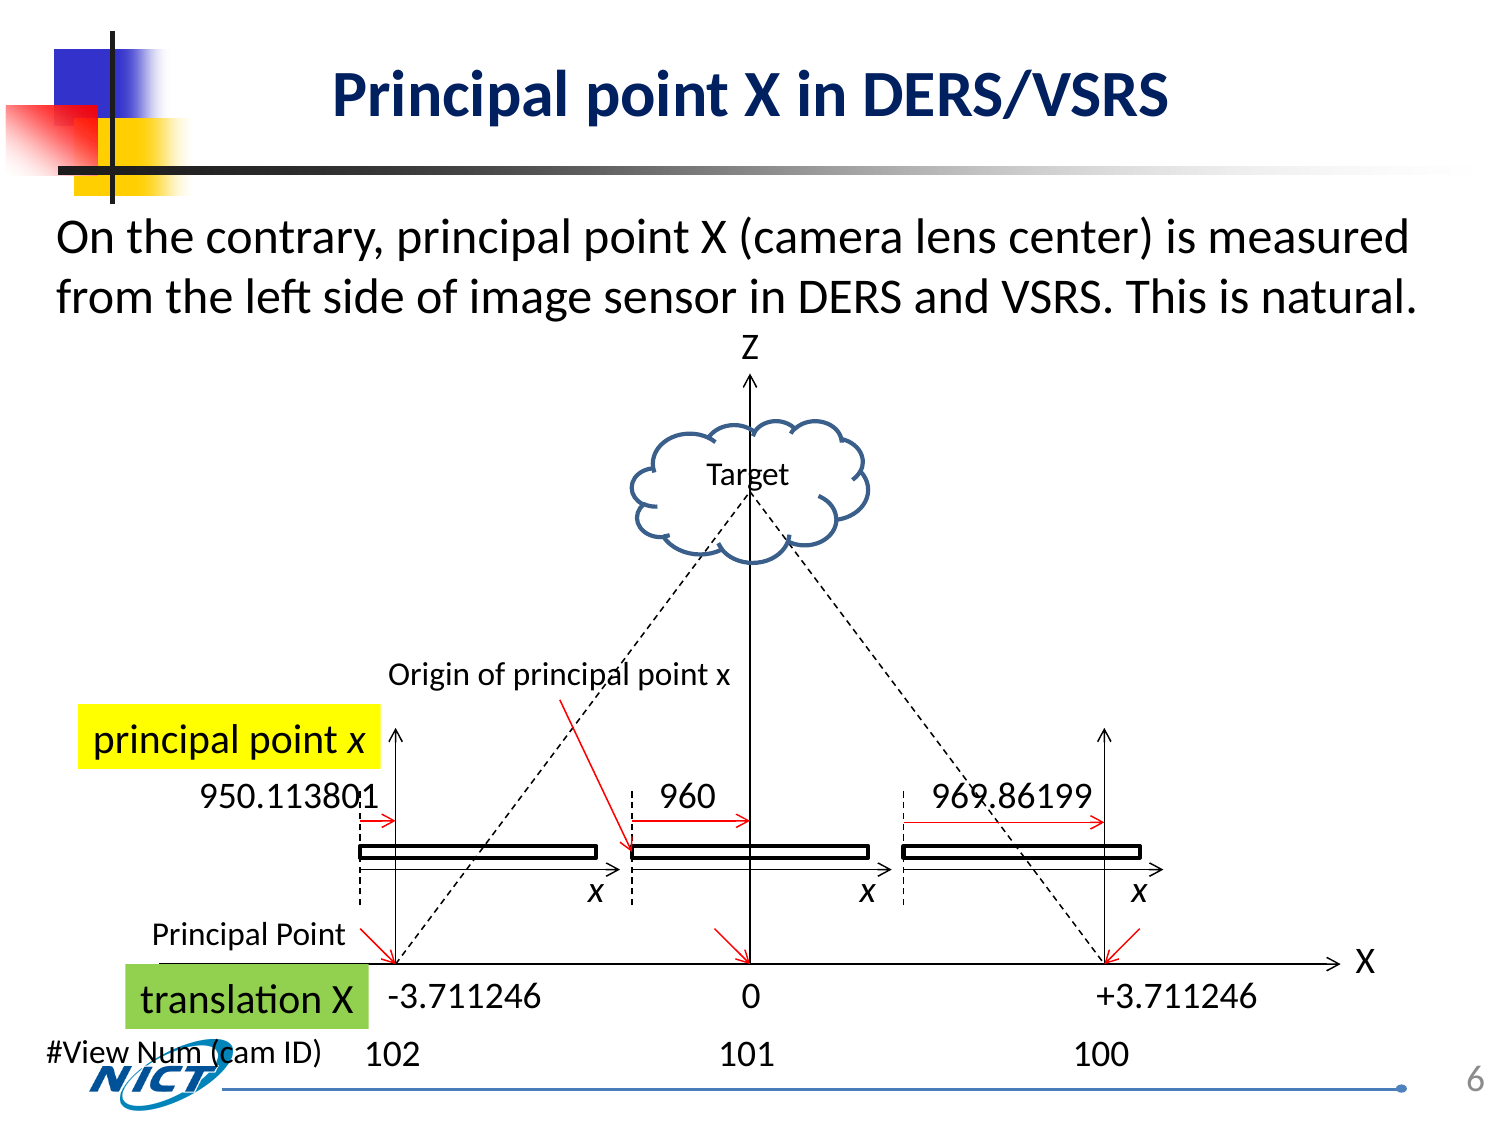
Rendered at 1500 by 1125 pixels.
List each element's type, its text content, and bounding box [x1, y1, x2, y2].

picture [89, 1083, 130, 1111]
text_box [29, 314, 1391, 1083]
title Principal point X in DERS/VSRS [76, 42, 1427, 138]
picture [123, 1083, 233, 1111]
text_box On the contrary, principal point X (camera lens center) is measured from the left side of image sensor in DERS and VSRS. This is natural. [41, 196, 1459, 331]
slide_number 6 [1149, 1046, 1500, 1107]
